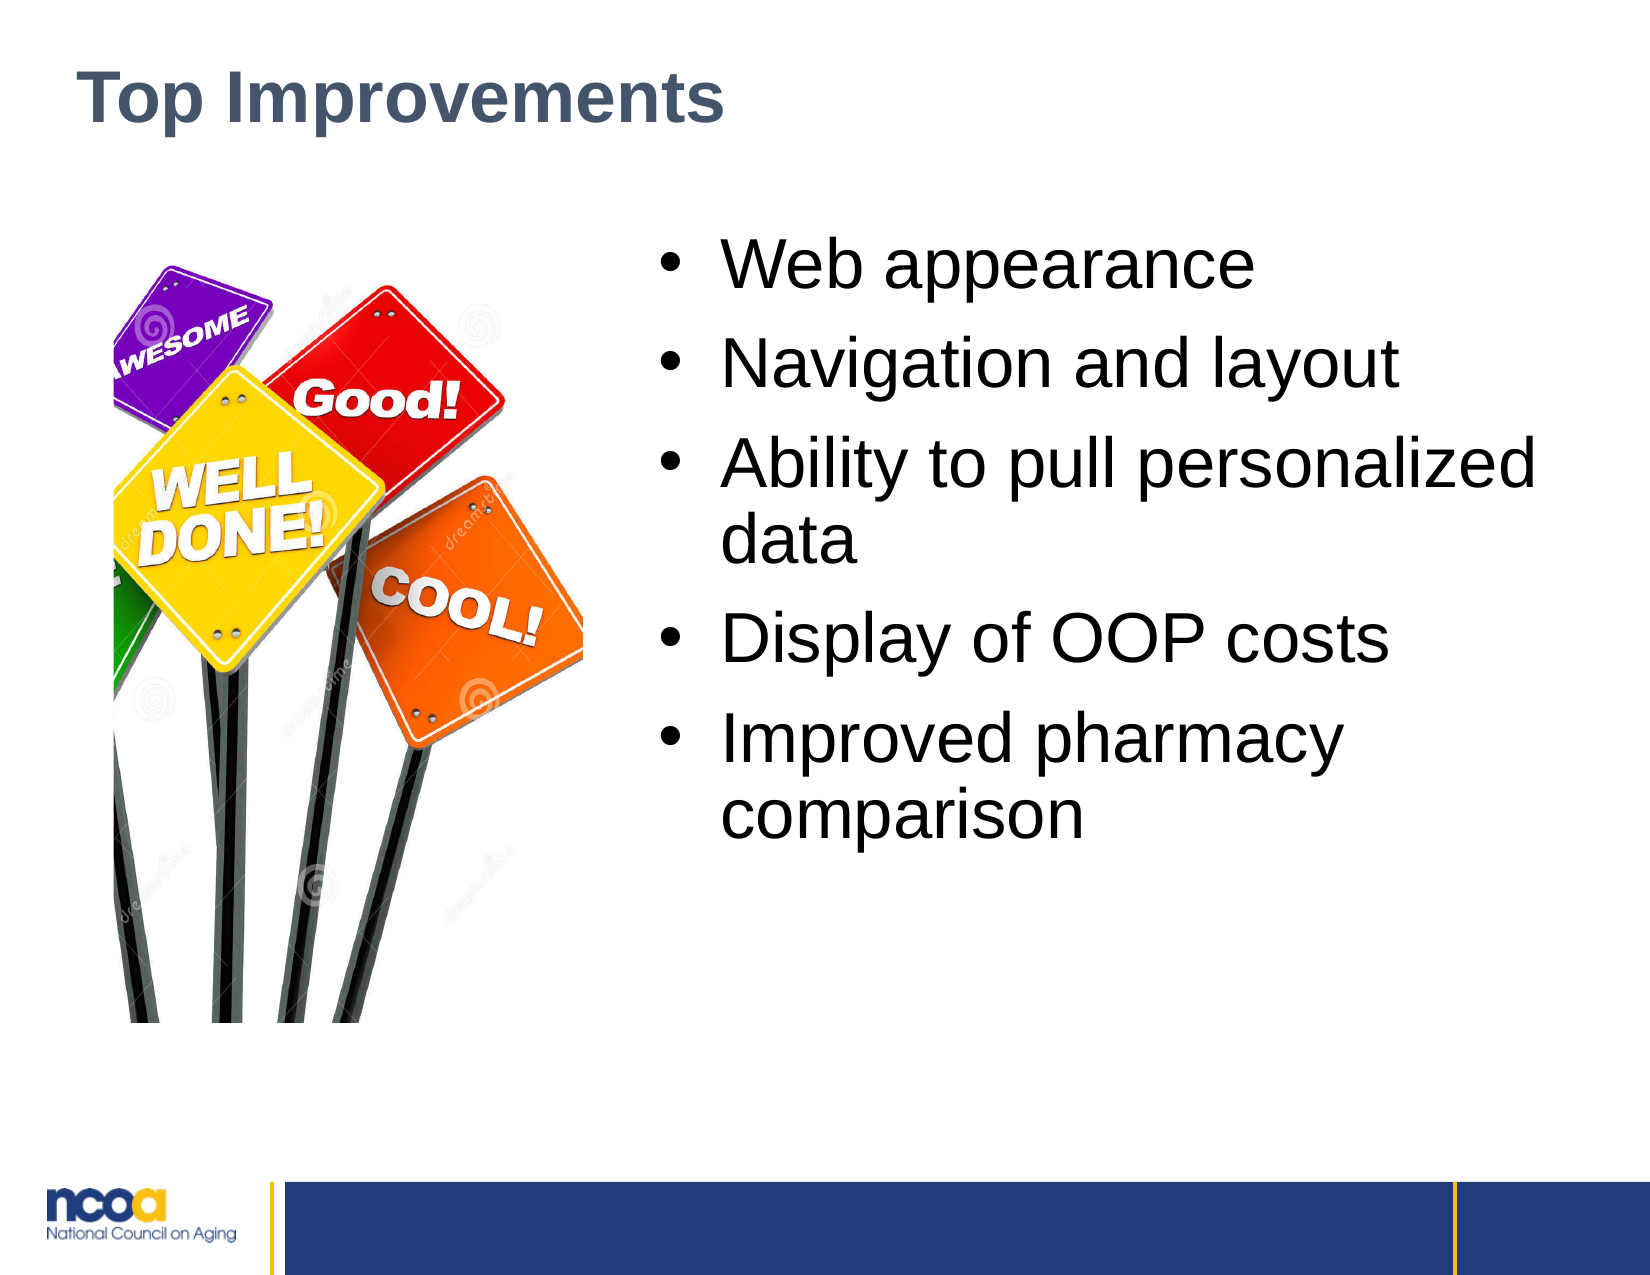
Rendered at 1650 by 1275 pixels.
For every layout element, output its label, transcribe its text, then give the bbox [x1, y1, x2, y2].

picture [47, 1188, 236, 1243]
title Top Improvements [61, 20, 1635, 179]
list Web appearance Navigation and layout Ability to pull personalized data Display of OOP costs Improved pharmacy comparison [643, 219, 1635, 985]
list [113, 219, 583, 1023]
